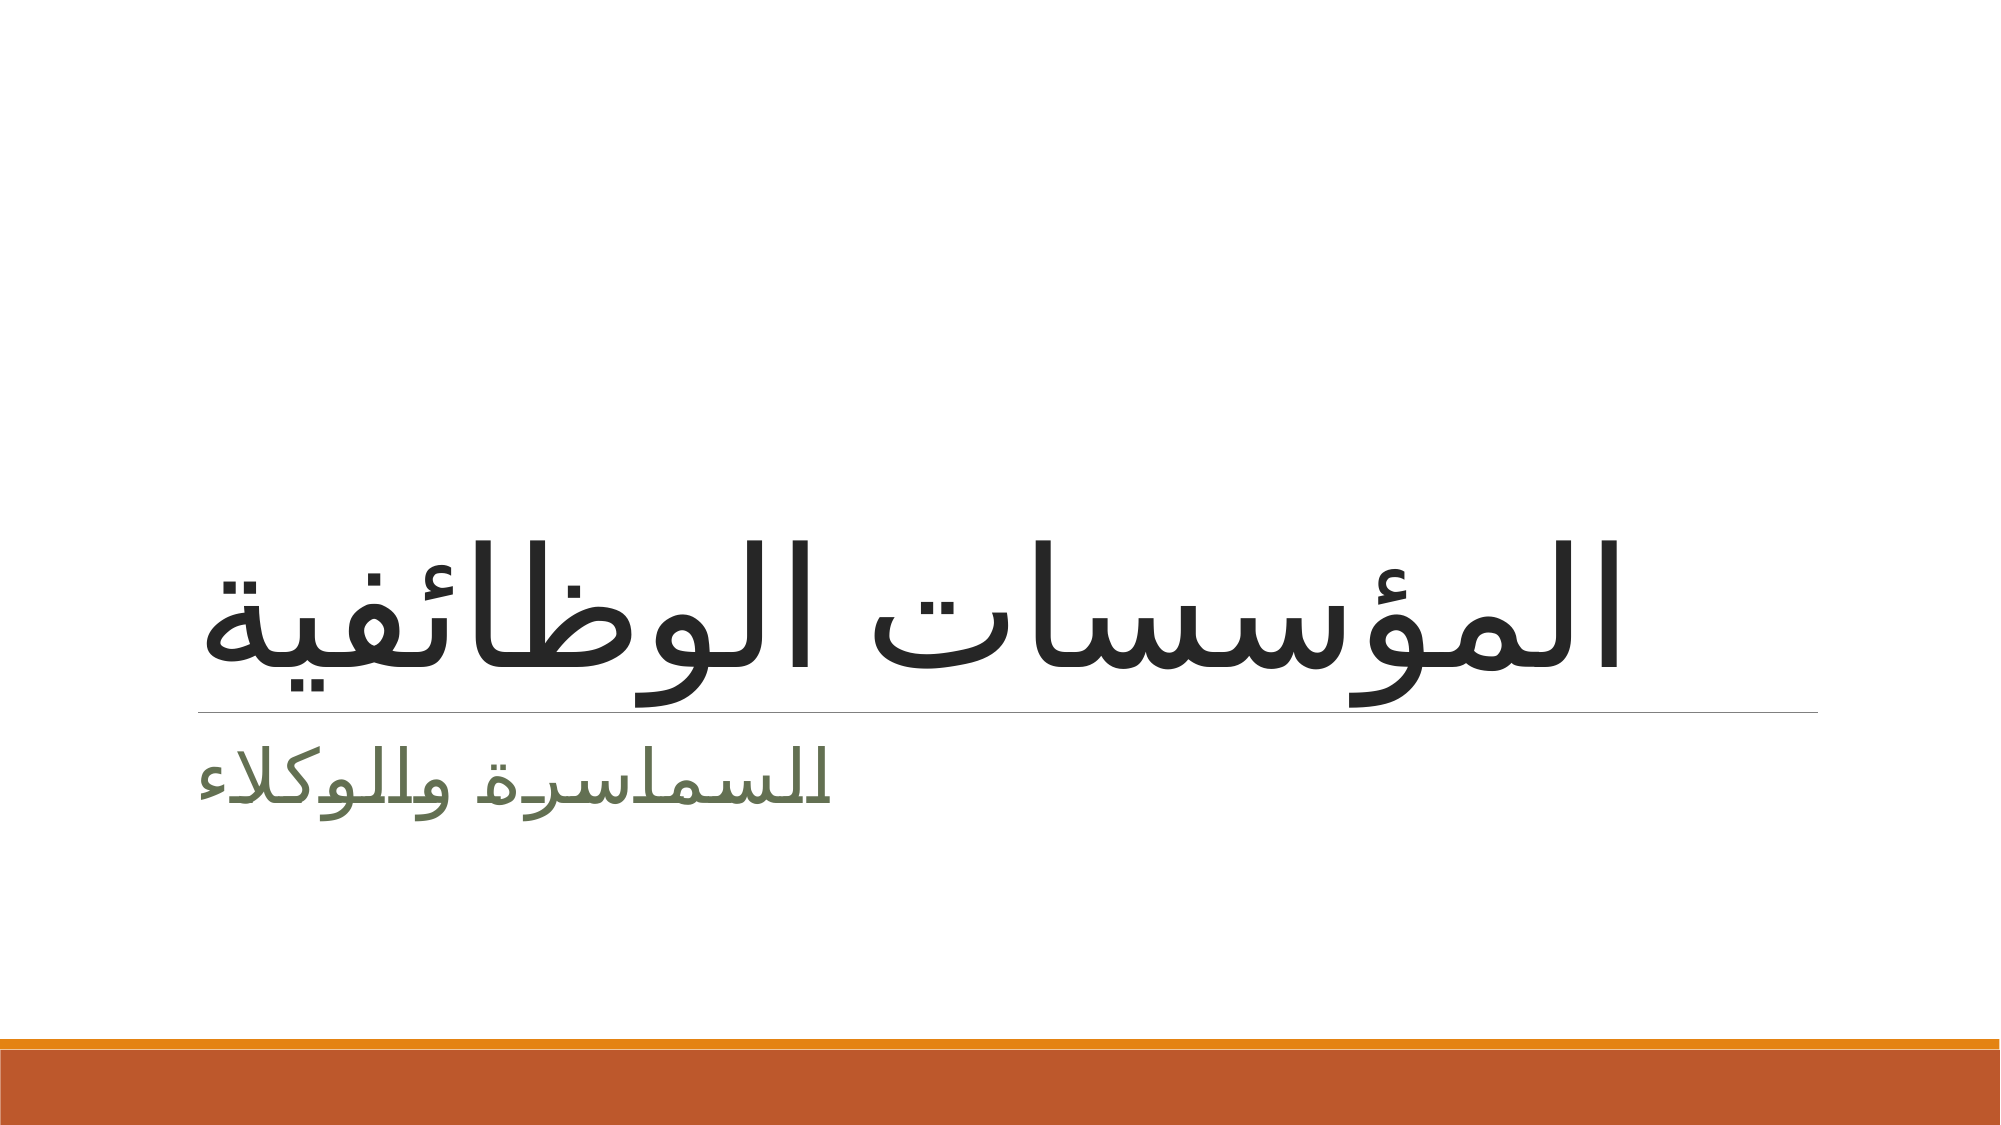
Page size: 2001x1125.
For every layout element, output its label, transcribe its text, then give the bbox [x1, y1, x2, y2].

subtitle السماسرة والوكلاء [180, 730, 1831, 919]
title المؤسسات الوظائفية [180, 124, 1830, 710]
